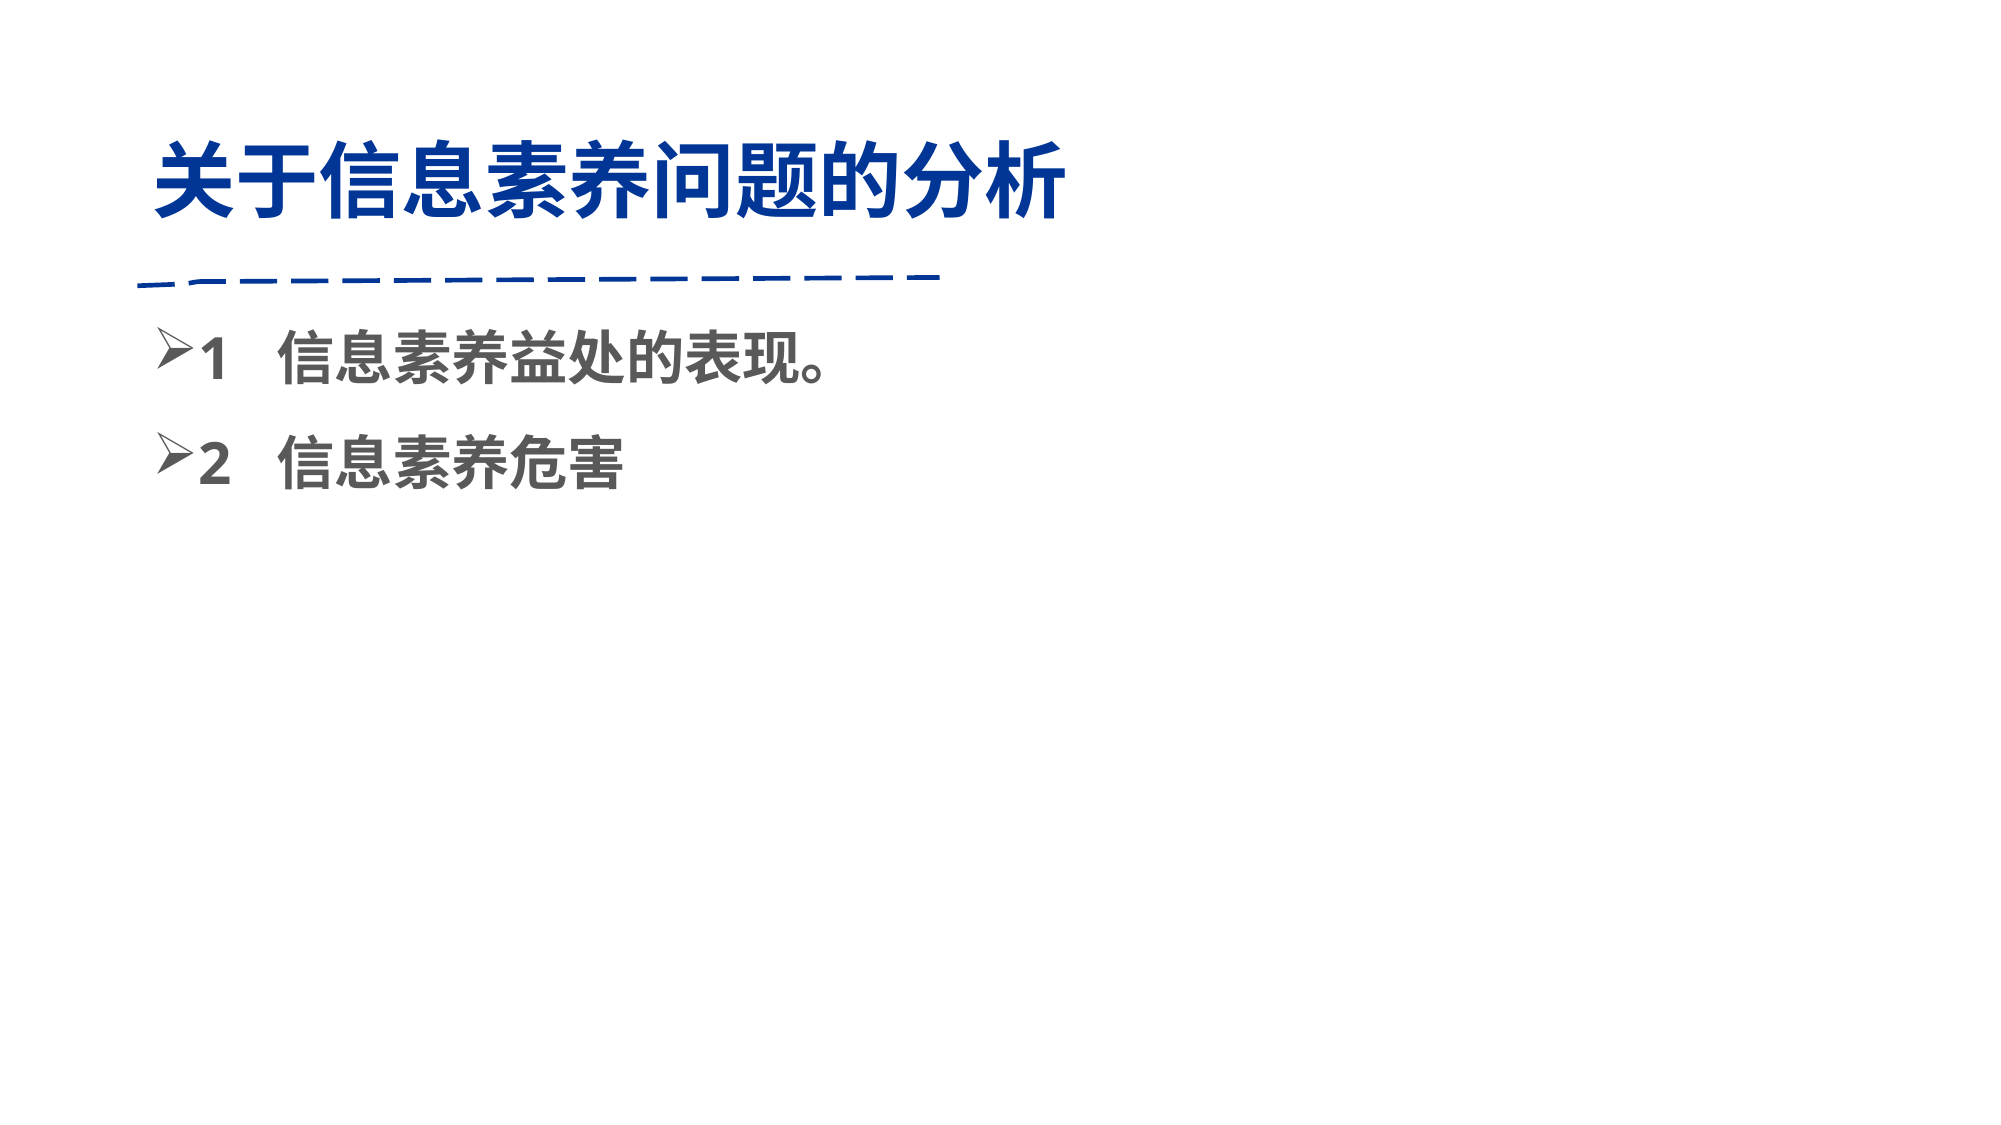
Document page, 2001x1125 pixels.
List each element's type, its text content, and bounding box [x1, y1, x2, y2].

title 关于信息素养问题的分析 [137, 59, 1863, 278]
list 1 信息素养益处的表现。 2 信息素养危害 [137, 299, 1863, 1014]
